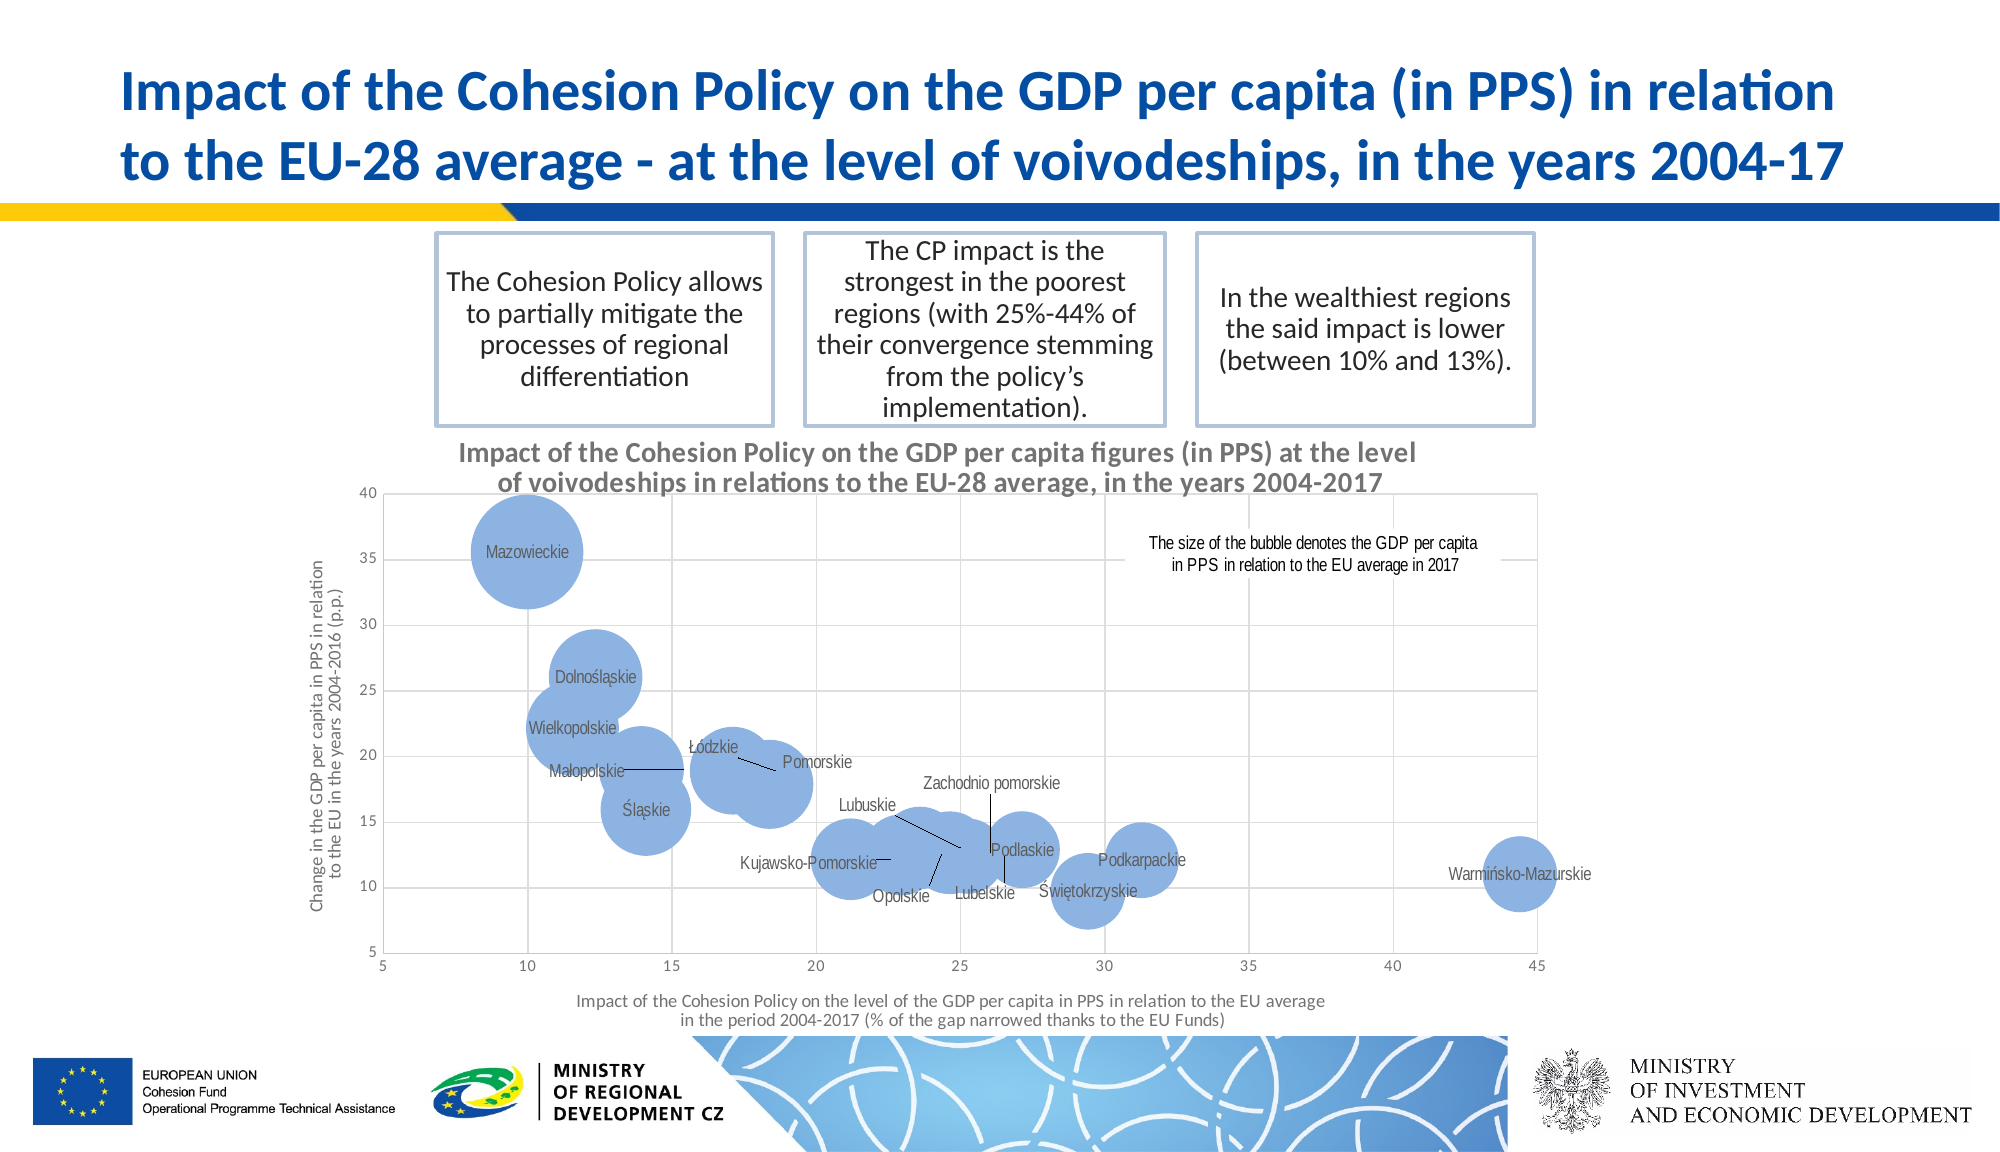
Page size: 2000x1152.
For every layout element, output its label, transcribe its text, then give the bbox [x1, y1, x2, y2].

picture [1533, 1048, 1972, 1134]
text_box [338, 233, 1633, 426]
chart [302, 425, 1597, 1037]
title Impact of the Cohesion Policy on the GDP per capita (in PPS) in relation to the EU-28 average - at the level of voivodeships, in the years 2004-17 [99, 46, 1900, 198]
picture [0, 203, 2000, 221]
picture [0, 1036, 1508, 1152]
